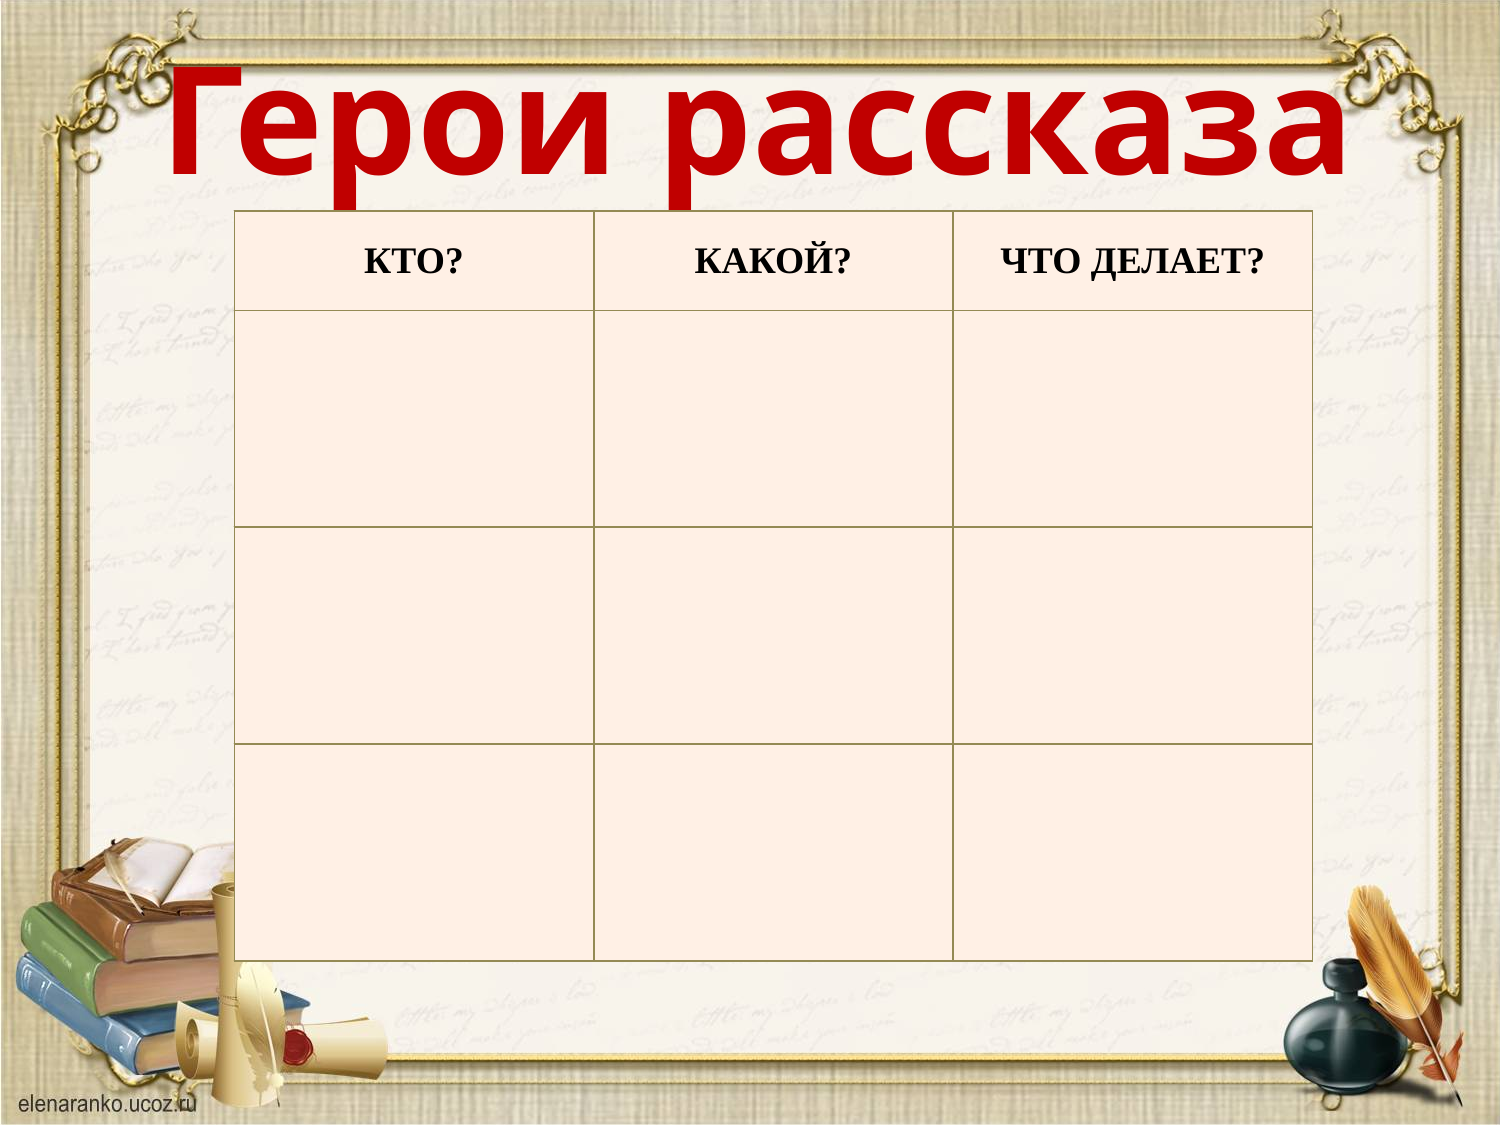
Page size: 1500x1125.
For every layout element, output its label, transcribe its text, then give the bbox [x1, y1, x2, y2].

table_cell [235, 745, 593, 960]
title Герои рассказа [82, 20, 1432, 209]
table_cell [235, 311, 593, 526]
table_cell [595, 311, 952, 526]
table_cell [954, 311, 1312, 526]
table_cell [954, 528, 1312, 743]
table_cell [595, 745, 952, 960]
picture [0, 0, 1500, 1125]
table_header КАКОЙ? [595, 212, 952, 310]
table_header ЧТО ДЕЛАЕТ? [954, 212, 1312, 310]
table_header КТО? [235, 212, 593, 310]
table_cell [954, 745, 1312, 960]
table_cell [235, 528, 593, 743]
table_cell [595, 528, 952, 743]
